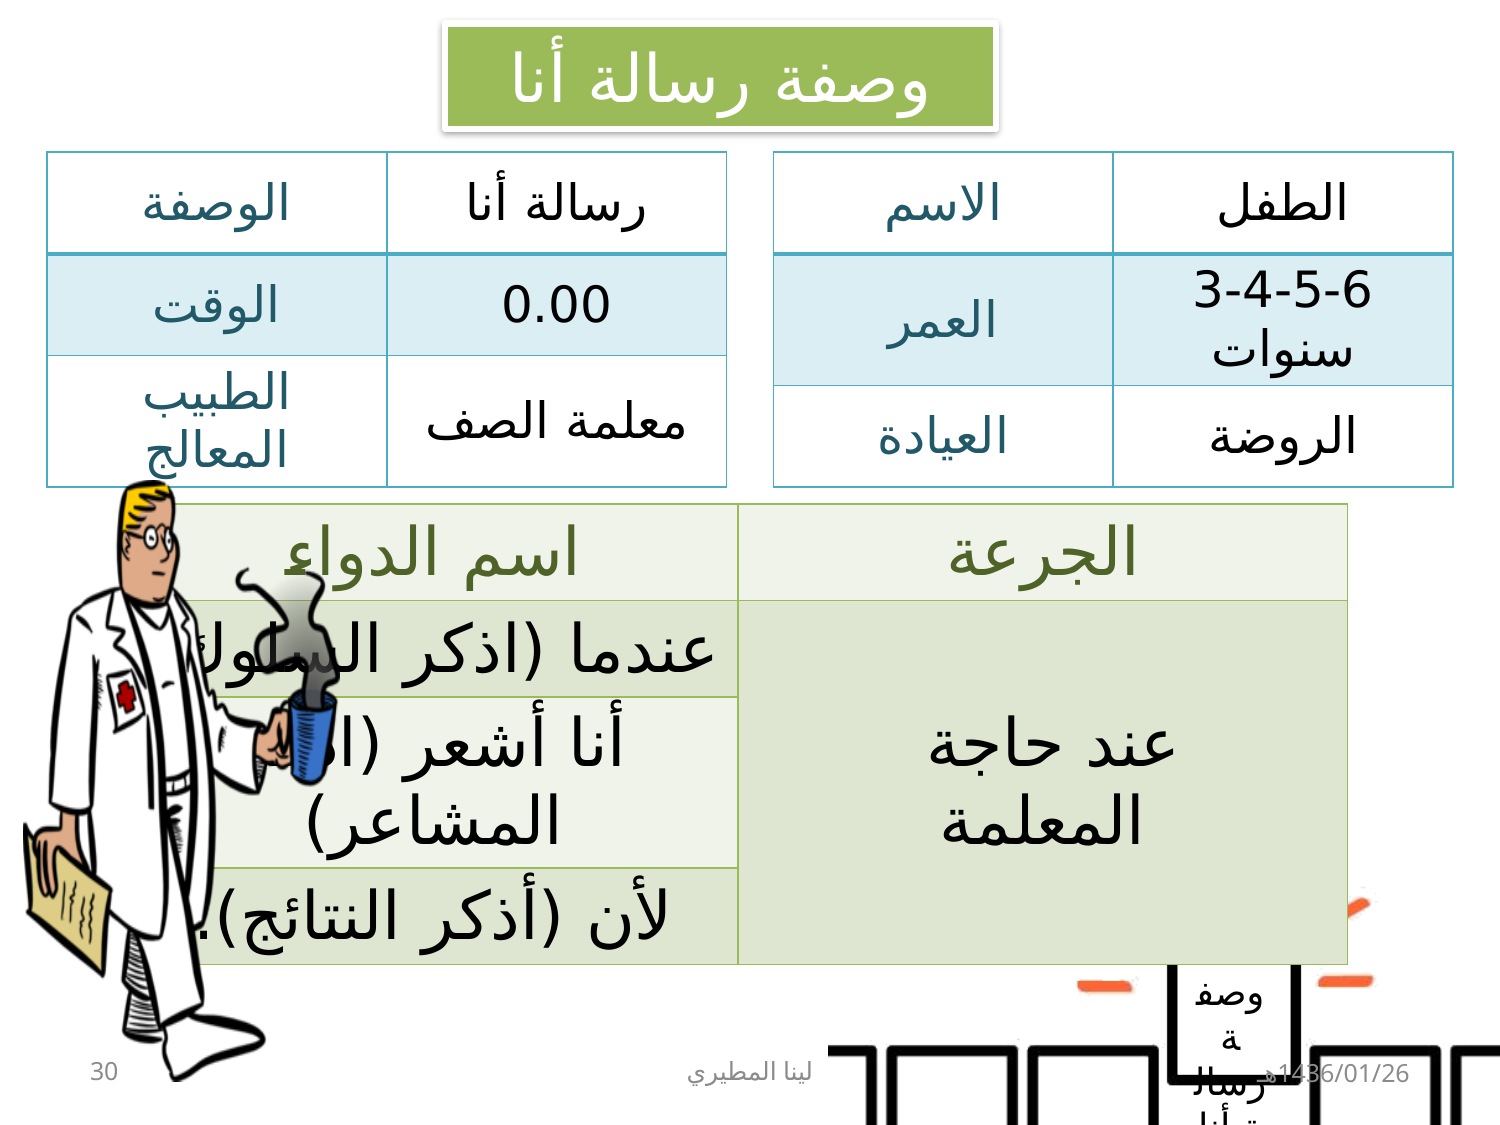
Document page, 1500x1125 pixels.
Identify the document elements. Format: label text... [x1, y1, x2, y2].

table_cell عند حاجة المعلمة [739, 601, 1347, 964]
table_header رسالة أنا [388, 153, 726, 252]
table_cell العمر [774, 256, 1112, 385]
table_cell لأن (أذكر النتائج). [345, 869, 737, 964]
text_box وصفة رسالة أنا [442, 20, 999, 132]
picture [827, 812, 1500, 1125]
table_header الطفل [1114, 153, 1452, 252]
footer لينا المطيري [512, 1042, 822, 1103]
table_header الاسم [774, 153, 1112, 252]
table_cell 3-4-5-6 سنوات [1114, 256, 1452, 385]
table_header الوصفة [48, 153, 386, 252]
table_cell الروضة [1114, 386, 1452, 486]
table_cell 0.00 [388, 256, 726, 355]
table_cell الوقت [48, 256, 386, 355]
table_cell معلمة الصف [388, 356, 726, 486]
slide_number 30 [75, 1042, 425, 1103]
picture [23, 480, 341, 1082]
table_cell أنا أشعر (اذكر المشاعر) [345, 698, 737, 867]
table_cell الطبيب المعالج [48, 356, 386, 486]
table_cell العيادة [774, 386, 1112, 486]
table_header اسم الدواء [345, 505, 737, 600]
table_cell عندما (اذكر السلوك) [345, 601, 737, 696]
table_header الجرعة [739, 505, 1347, 600]
